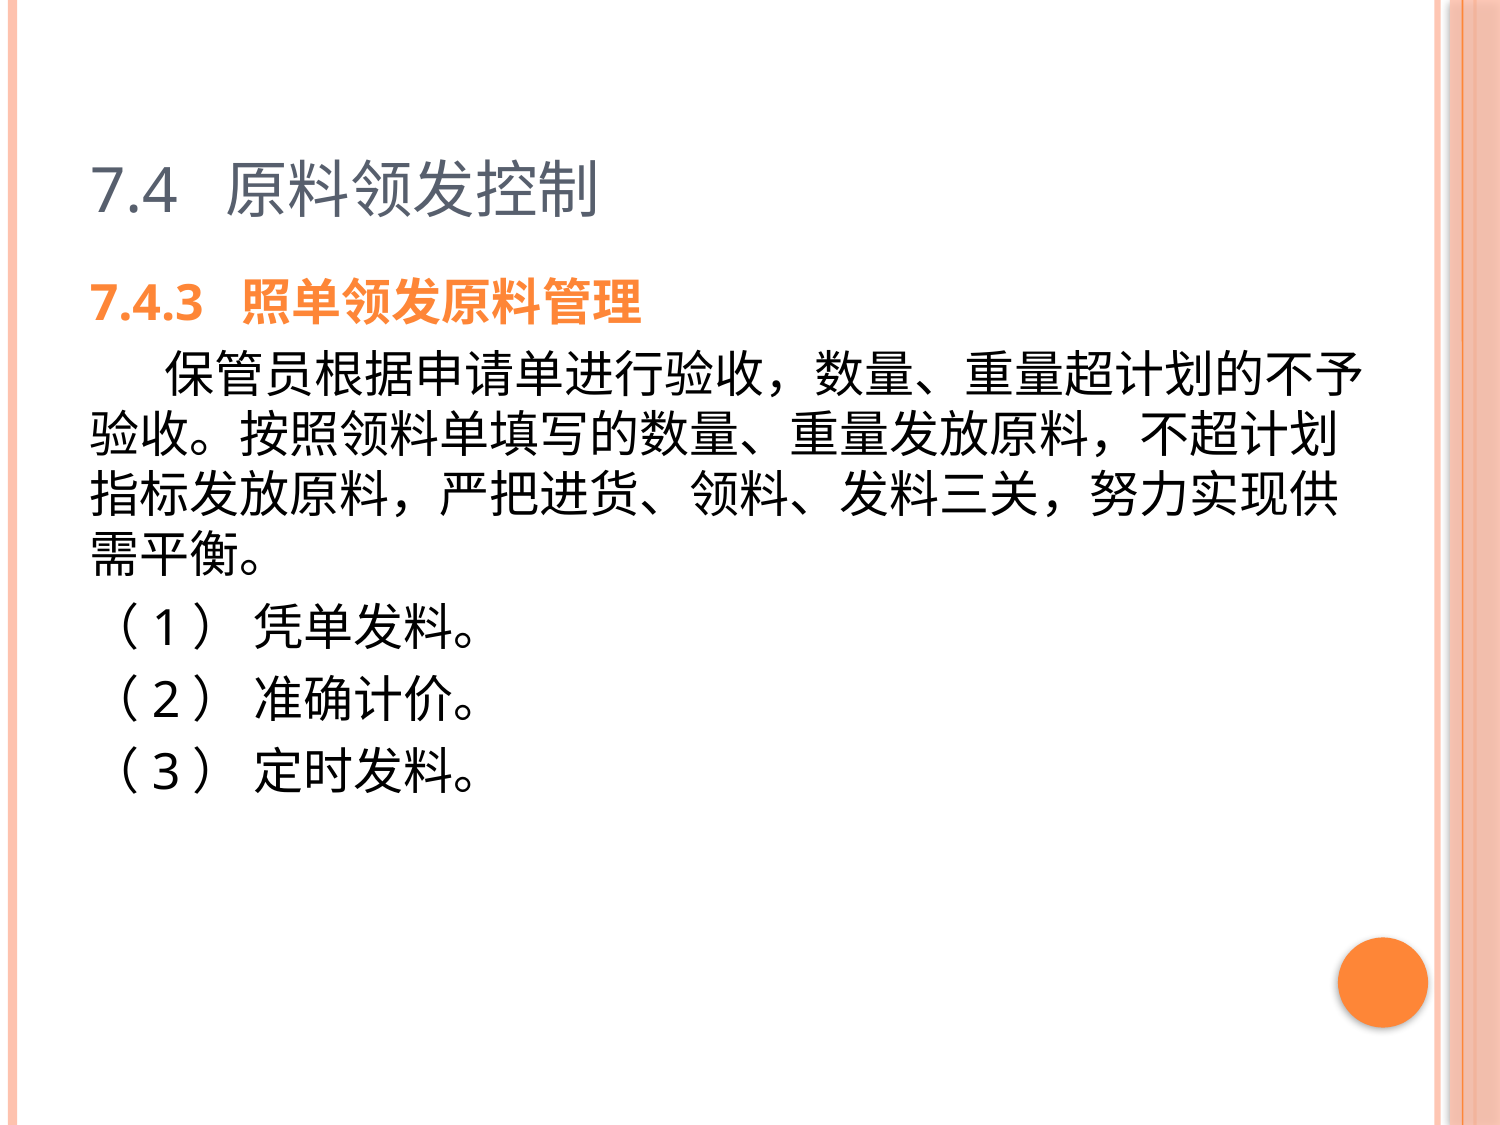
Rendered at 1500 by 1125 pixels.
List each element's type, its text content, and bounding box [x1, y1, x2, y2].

list 7.4.3 照单领发原料管理 保管员根据申请单进行验收，数量、重量超计划的不予验收。按照领料单填写的数量、重量发放原料，不超计划指标发放原料，严把进货、领料、发料三关，努力实现供需平衡。 （1） 凭单发料。 （2） 准确计价。 （3） 定时发料。 [74, 262, 1395, 1063]
title 7.4 原料领发控制 [75, 45, 1300, 233]
